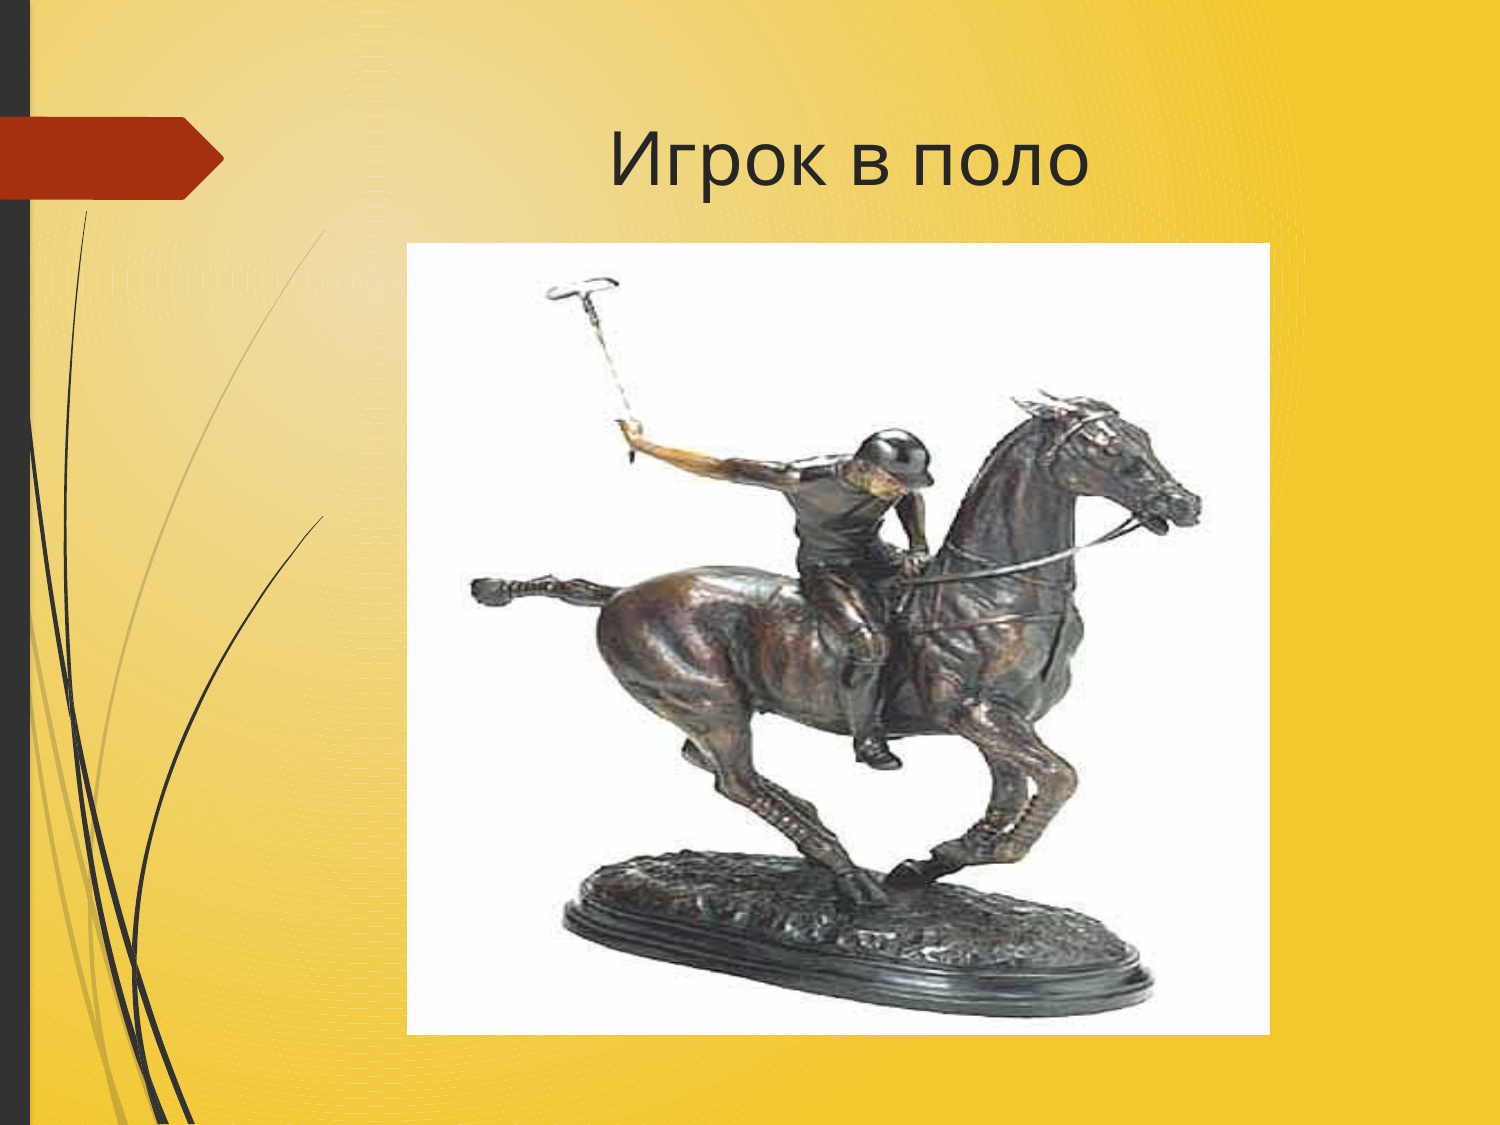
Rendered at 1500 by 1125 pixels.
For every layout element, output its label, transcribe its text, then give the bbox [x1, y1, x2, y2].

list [407, 243, 1270, 1036]
title Игрок в поло [319, 102, 1400, 313]
